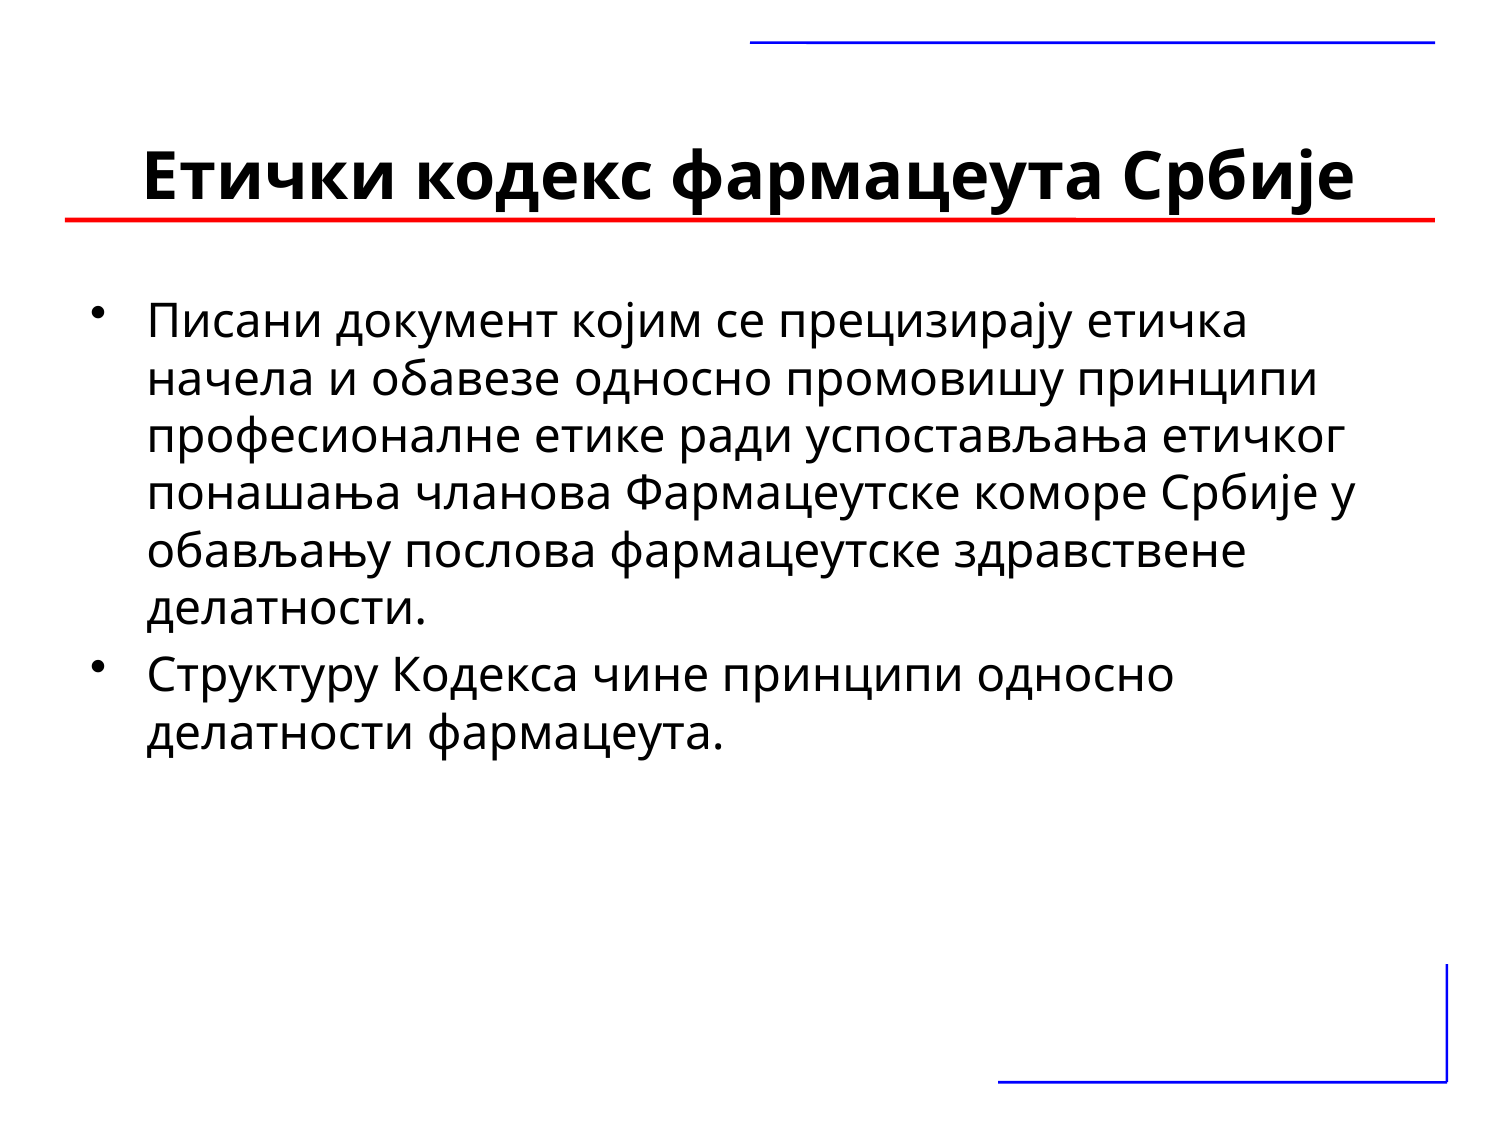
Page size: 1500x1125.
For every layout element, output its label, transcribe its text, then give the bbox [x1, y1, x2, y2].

list Писани документ којим се прецизирају етичка начела и обавезе односно промовишу принципи професионалне етике ради успостављања етичког понашања чланова Фармацеутске коморе Србије у обављању послова фармацеутске здравствене делатности. Структуру Кодекса чине принципи односно делатности фармацеута. [74, 281, 1426, 1006]
title Етички кодекс фармацеута Србије [74, 19, 1424, 221]
